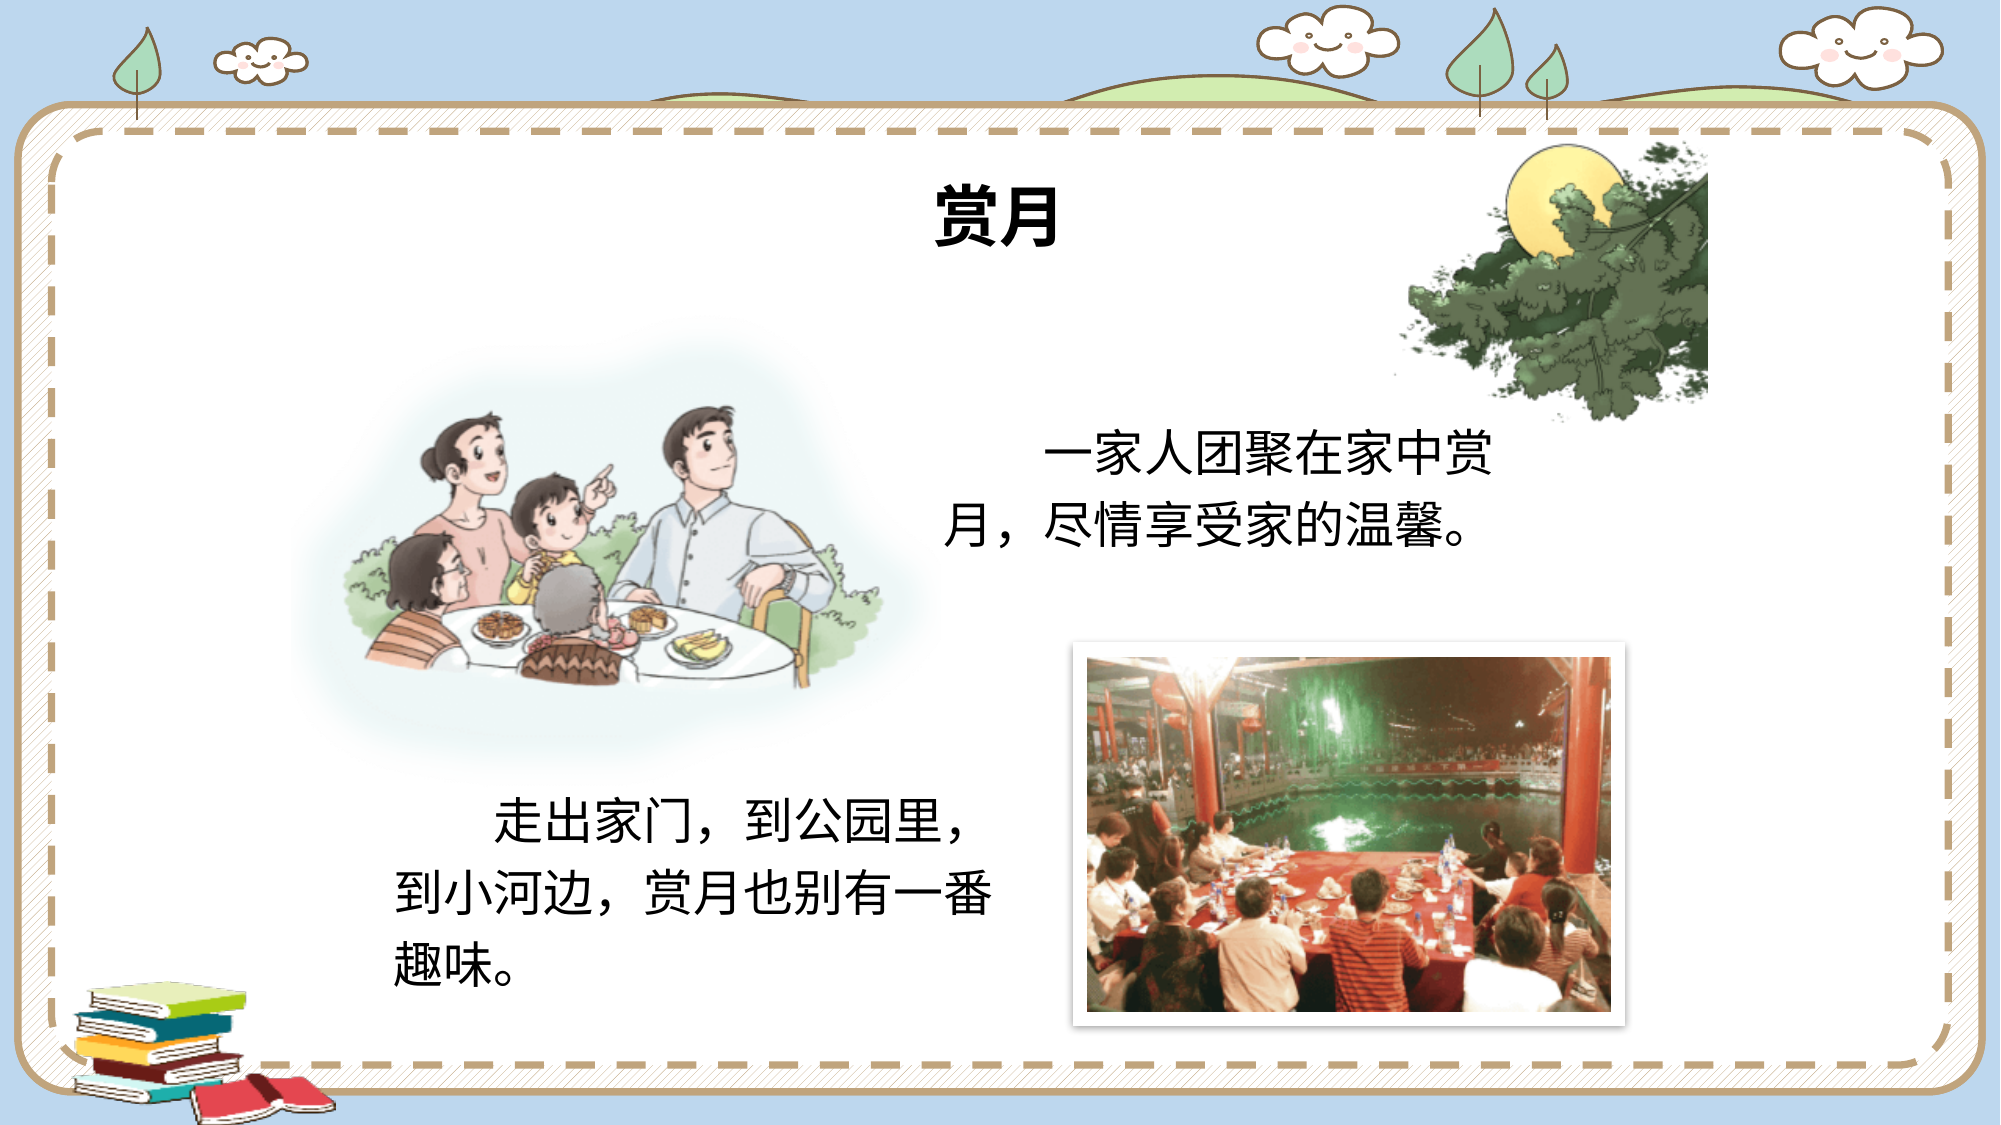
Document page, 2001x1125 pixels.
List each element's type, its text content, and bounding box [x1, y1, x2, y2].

text_box 一家人团聚在家中赏月，尽情享受家的温馨。 [941, 402, 1567, 562]
picture [1086, 656, 1611, 1012]
picture [291, 314, 941, 789]
picture [1379, 130, 1708, 473]
picture [71, 981, 336, 1125]
text_box 赏月 [362, 167, 1379, 263]
text_box 走出家门，到公园里，到小河边，赏月也别有一番趣味。 [379, 770, 1017, 1001]
